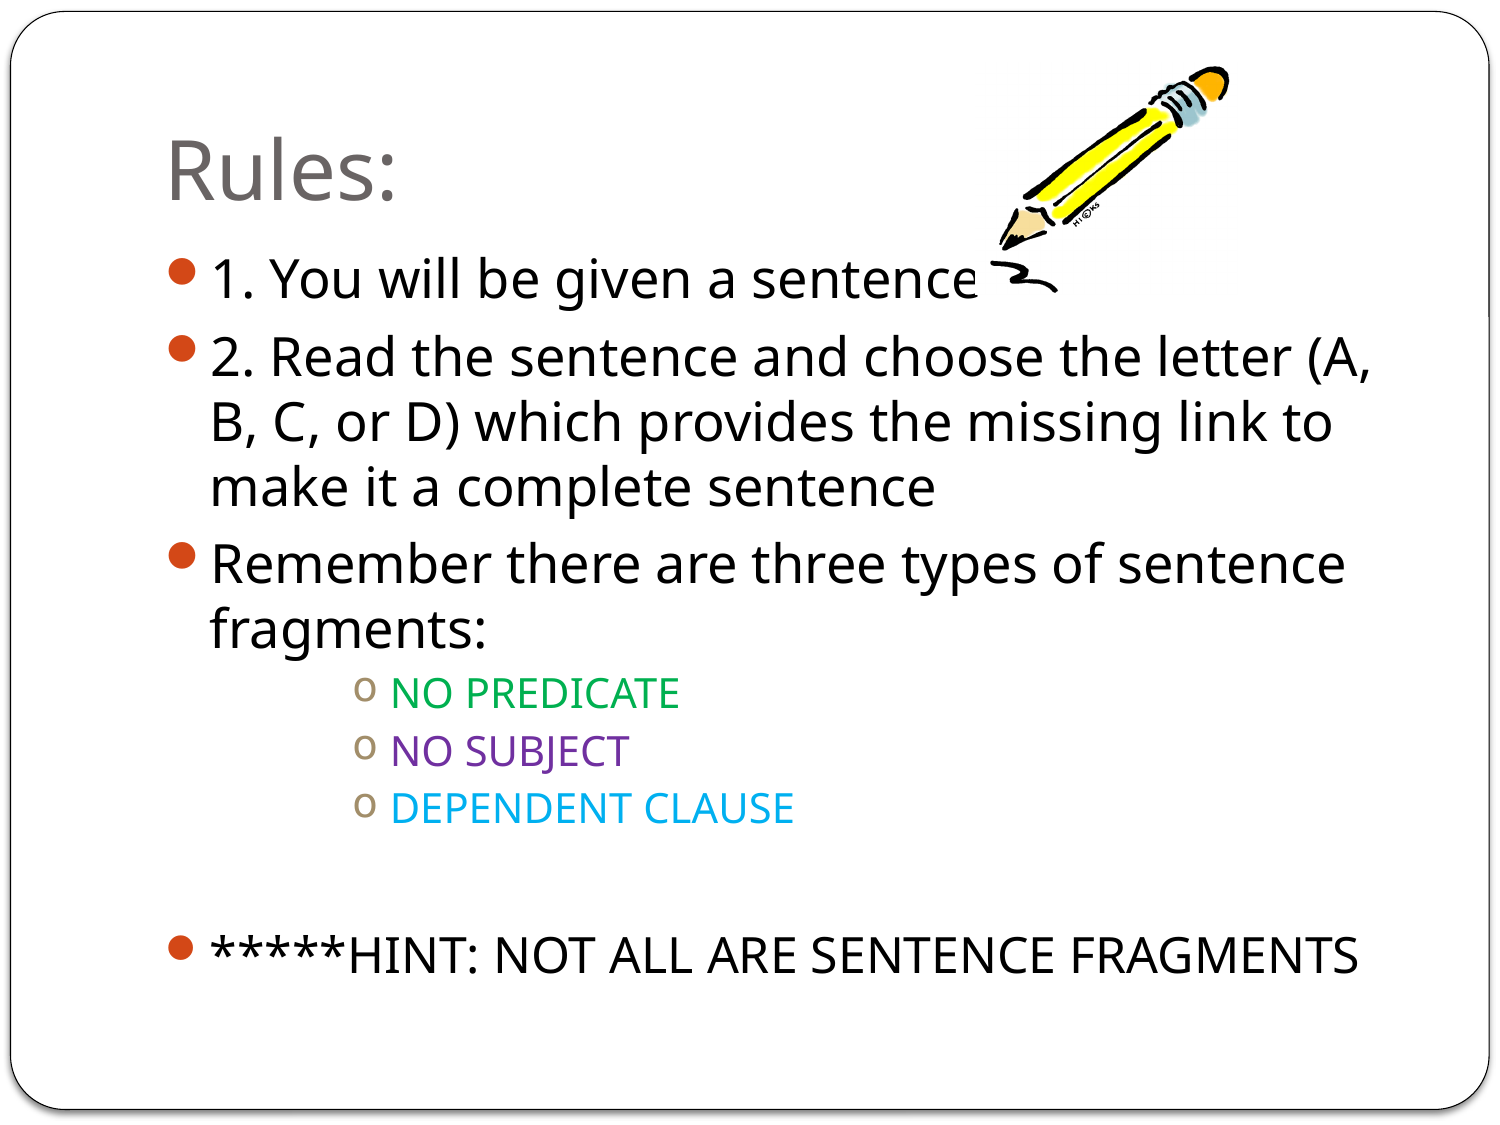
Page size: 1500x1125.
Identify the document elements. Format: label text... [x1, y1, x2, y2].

list 1. You will be given a sentence 2. Read the sentence and choose the letter (A, B, C, or D) which provides the missing link to make it a complete sentence Remember there are three types of sentence fragments: NO PREDICATE NO SUBJECT DEPENDENT CLAUSE *****HINT: NOT ALL ARE SENTENCE FRAGMENTS [150, 237, 1425, 988]
title Rules: [150, 45, 1425, 233]
picture [974, 62, 1238, 296]
